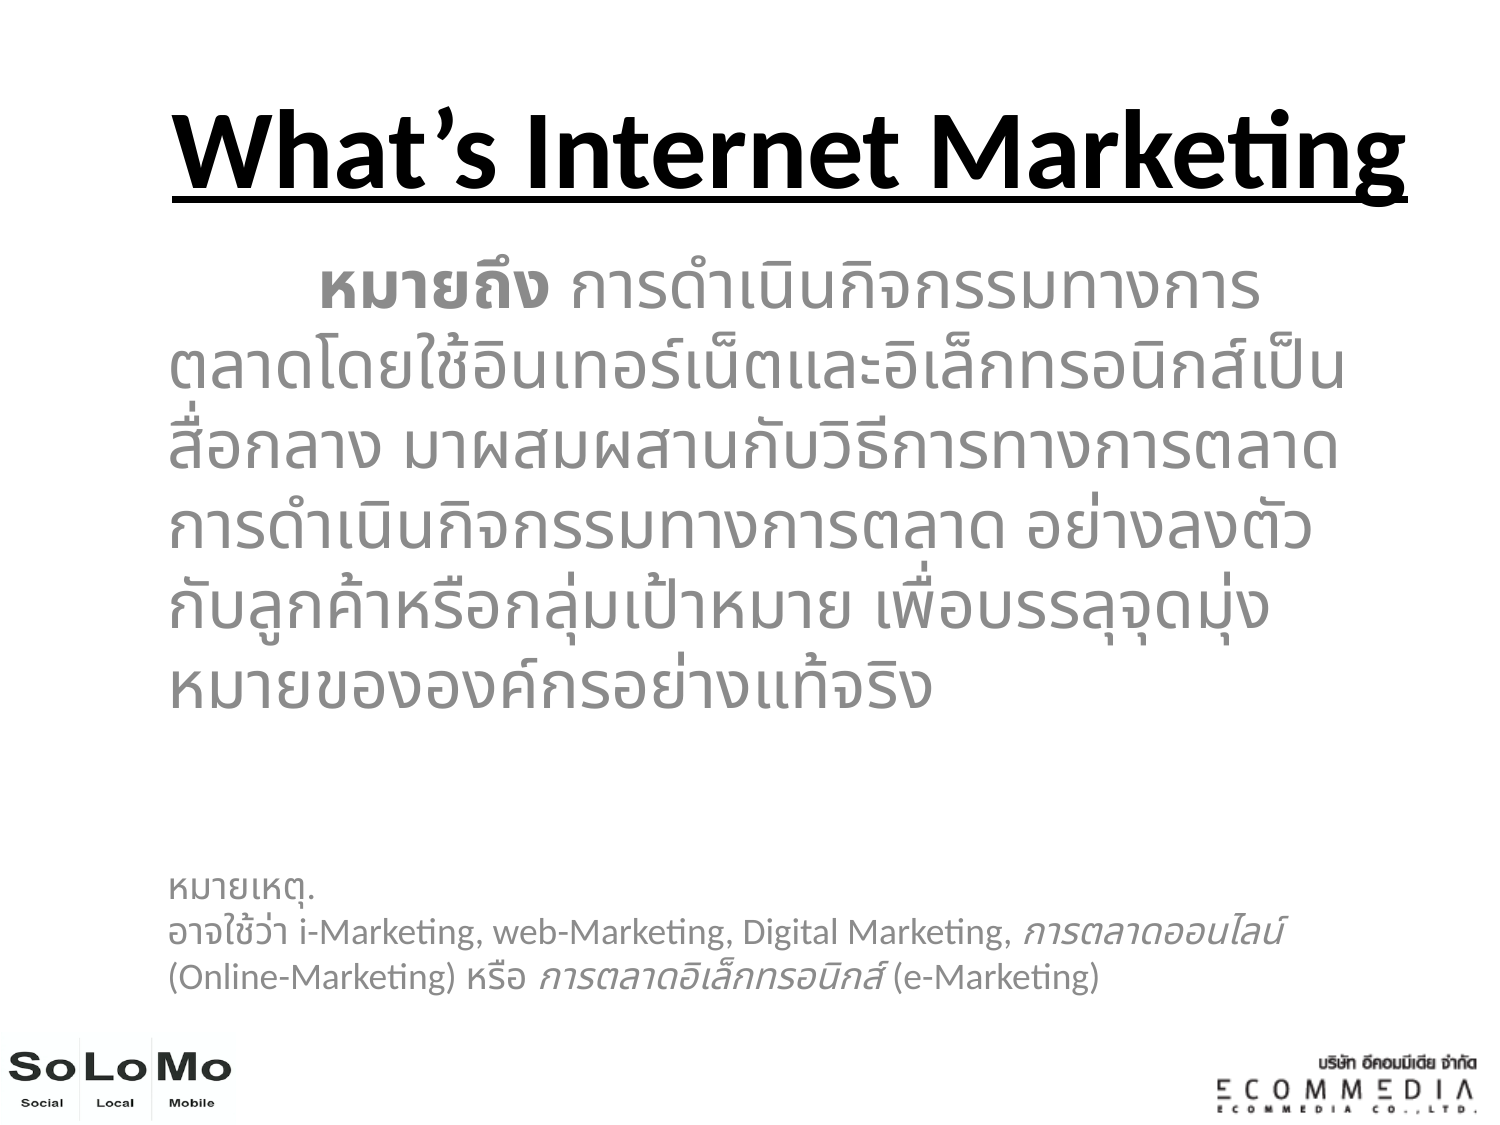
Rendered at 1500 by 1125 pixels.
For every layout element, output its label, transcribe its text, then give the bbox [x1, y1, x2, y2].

picture [0, 1031, 237, 1125]
subtitle หมายถึง การดำเนินกิจกรรมทางการตลาดโดยใช้อินเทอร์เน็ตและอิเล็กทรอนิกส์เป็นสื่อกลาง มาผสมผสานกับวิธีการทางการตลาด การดำเนินกิจกรรมทางการตลาด อย่างลงตัวกับลูกค้าหรือกลุ่มเป้าหมาย เพื่อบรรลุจุดมุ่งหมายขององค์กรอย่างแท้จริง หมายเหตุ. อาจใช้ว่า i-Marketing, web-Marketing, Digital Marketing, การตลาดออนไลน์ (Online-Marketing) หรือ การตลาดอิเล็กทรอนิกส์ (e-Marketing) [152, 234, 1383, 938]
picture [1206, 1031, 1489, 1116]
title What’s Internet Marketing [152, 23, 1428, 265]
